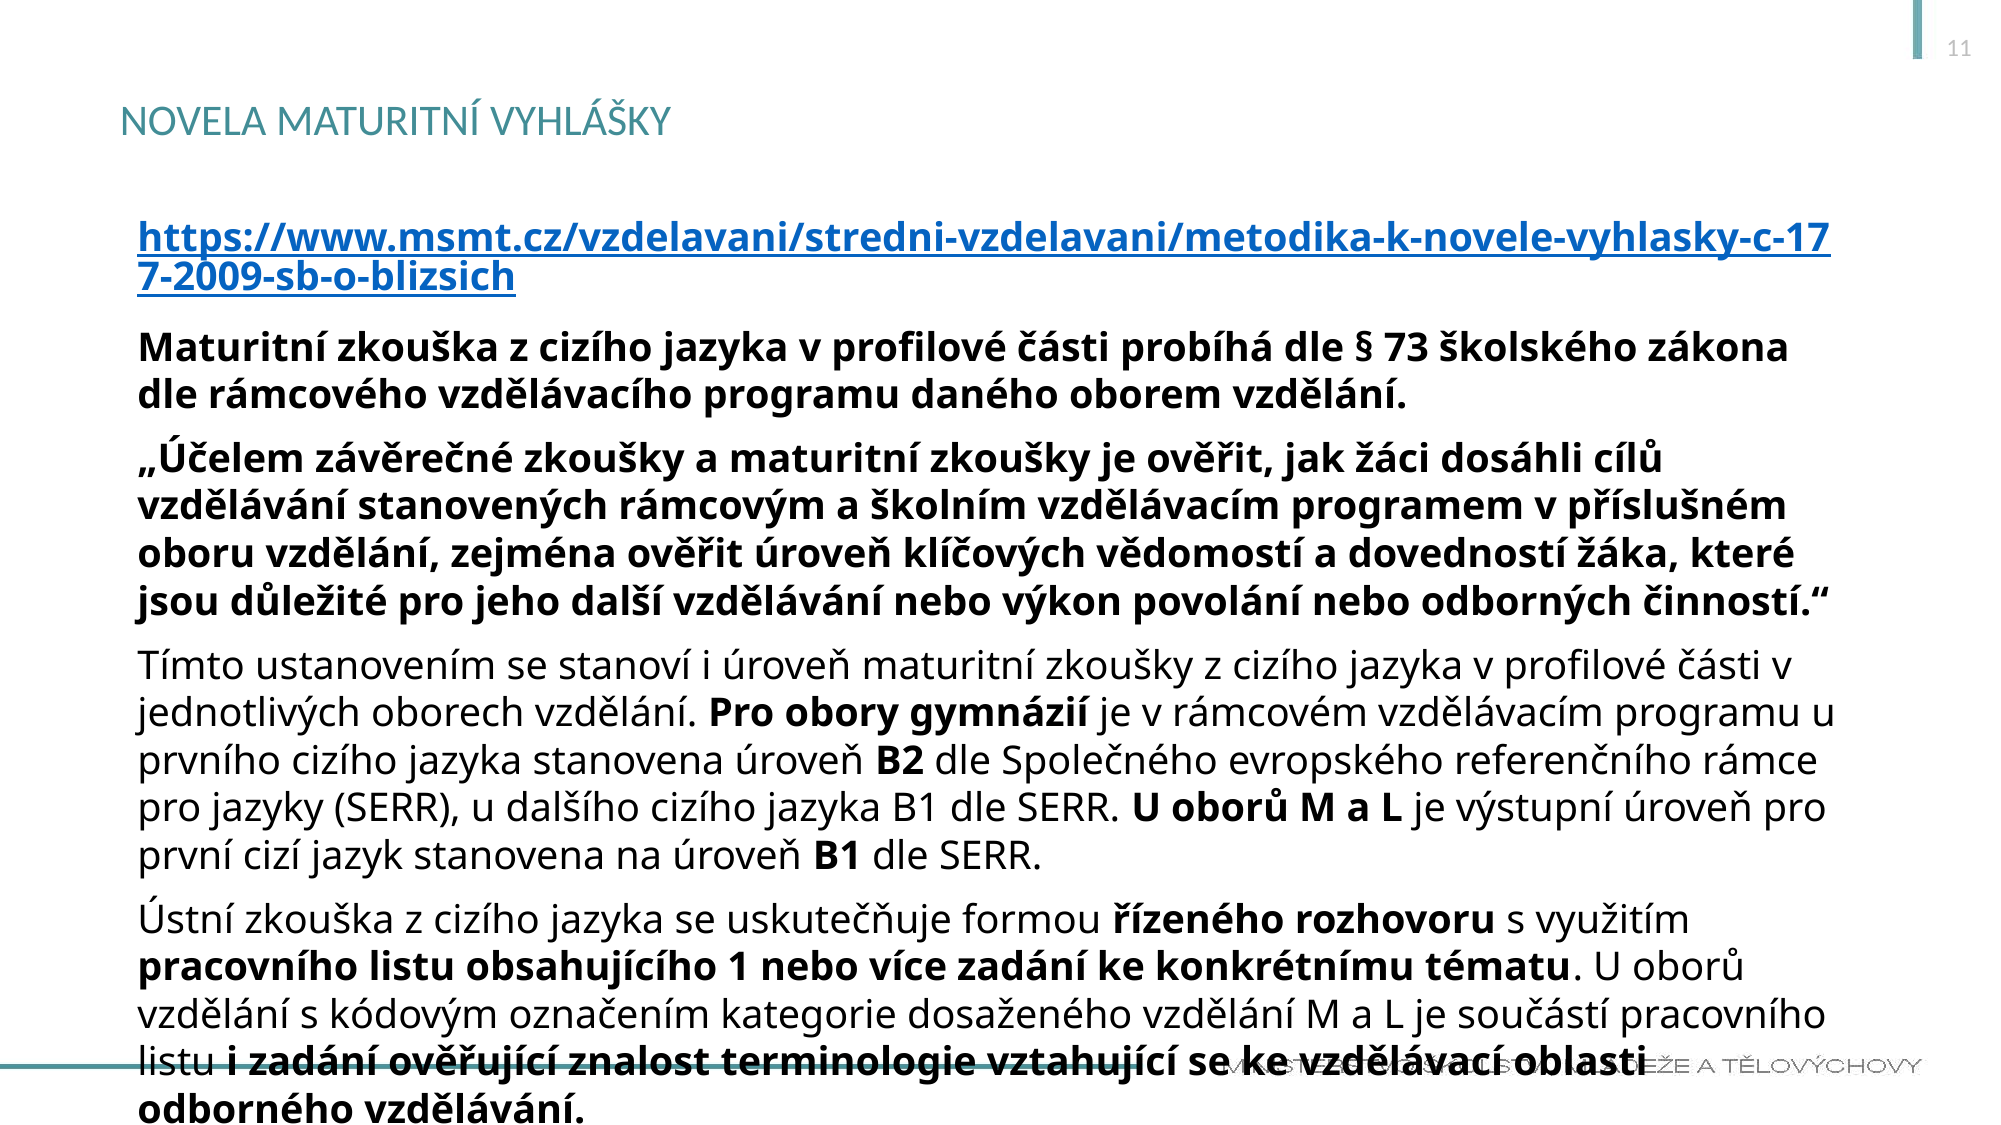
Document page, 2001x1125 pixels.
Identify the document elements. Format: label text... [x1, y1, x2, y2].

slide_number 11 [1918, 16, 2000, 77]
picture [0, 0, 2001, 1125]
title Novela maturitní vyhlášky [119, 98, 1898, 201]
list https://www.msmt.cz/vzdelavani/stredni-vzdelavani/metodika-k-novele-vyhlasky-c-177-2009-sb-o-blizsich Maturitní zkouška z cizího jazyka v profilové části probíhá dle § 73 školského zákona dle rámcového vzdělávacího programu daného oborem vzdělání. „Účelem závěrečné zkoušky a maturitní zkoušky je ověřit, jak žáci dosáhli cílů vzdělávání stanovených rámcovým a školním vzdělávacím programem v příslušném oboru vzdělání, zejména ověřit úroveň klíčových vědomostí a dovedností žáka, které jsou důležité pro jeho další vzdělávání nebo výkon povolání nebo odborných činností.“ Tímto ustanovením se stanoví i úroveň maturitní zkoušky z cizího jazyka v profilové části v jednotlivých oborech vzdělání. Pro obory gymnázií je v rámcovém vzdělávacím programu u prvního cizího jazyka stanovena úroveň B2 dle Společného evropského referenčního rámce pro jazyky (SERR), u dalšího cizího jazyka B1 dle SERR. U oborů M a L je výstupní úroveň pro první cizí jazyk stanovena na úroveň B1 dle SERR. Ústní zkouška z cizího jazyka se uskutečňuje formou řízeného rozhovoru s využitím pracovního listu obsahujícího 1 nebo více zadání ke konkrétnímu tématu. U oborů vzdělání s kódovým označením kategorie dosaženého vzdělání M a L je součástí pracovního listu i zadání ověřující znalost terminologie vztahující se ke vzdělávací oblasti odborného vzdělávání. [119, 211, 1845, 1027]
